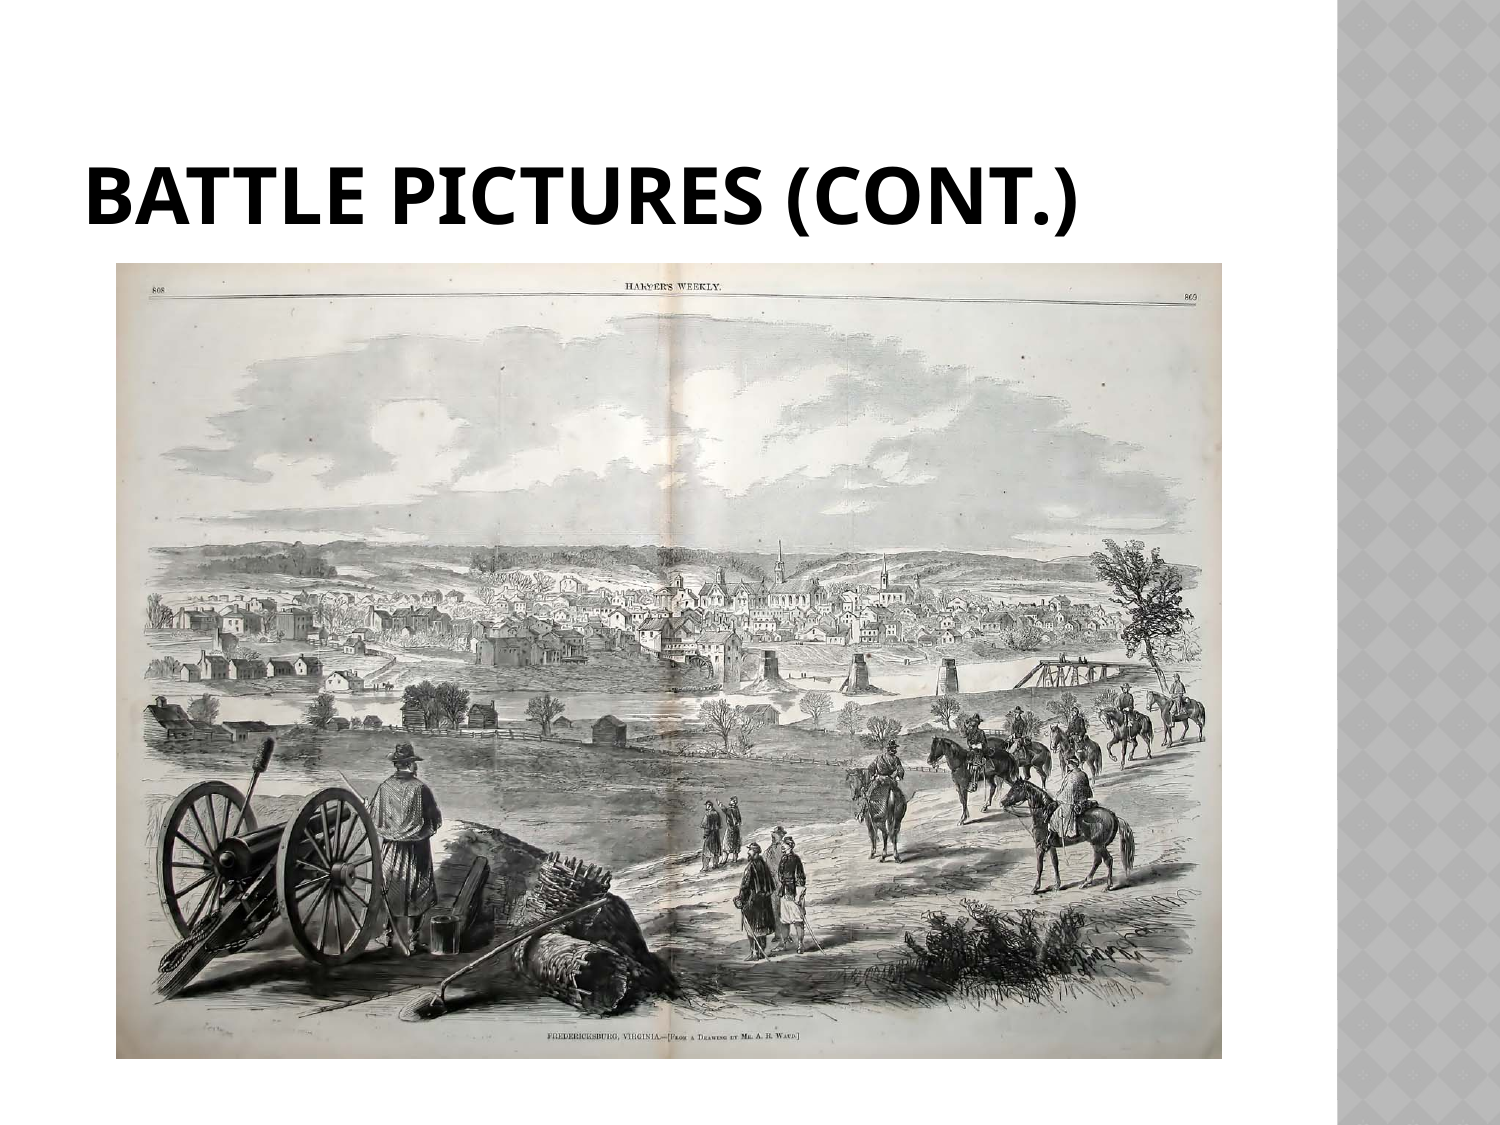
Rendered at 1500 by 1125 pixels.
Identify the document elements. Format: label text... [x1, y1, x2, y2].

title Battle pictures (Cont.) [75, 52, 1263, 240]
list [115, 263, 1222, 1060]
